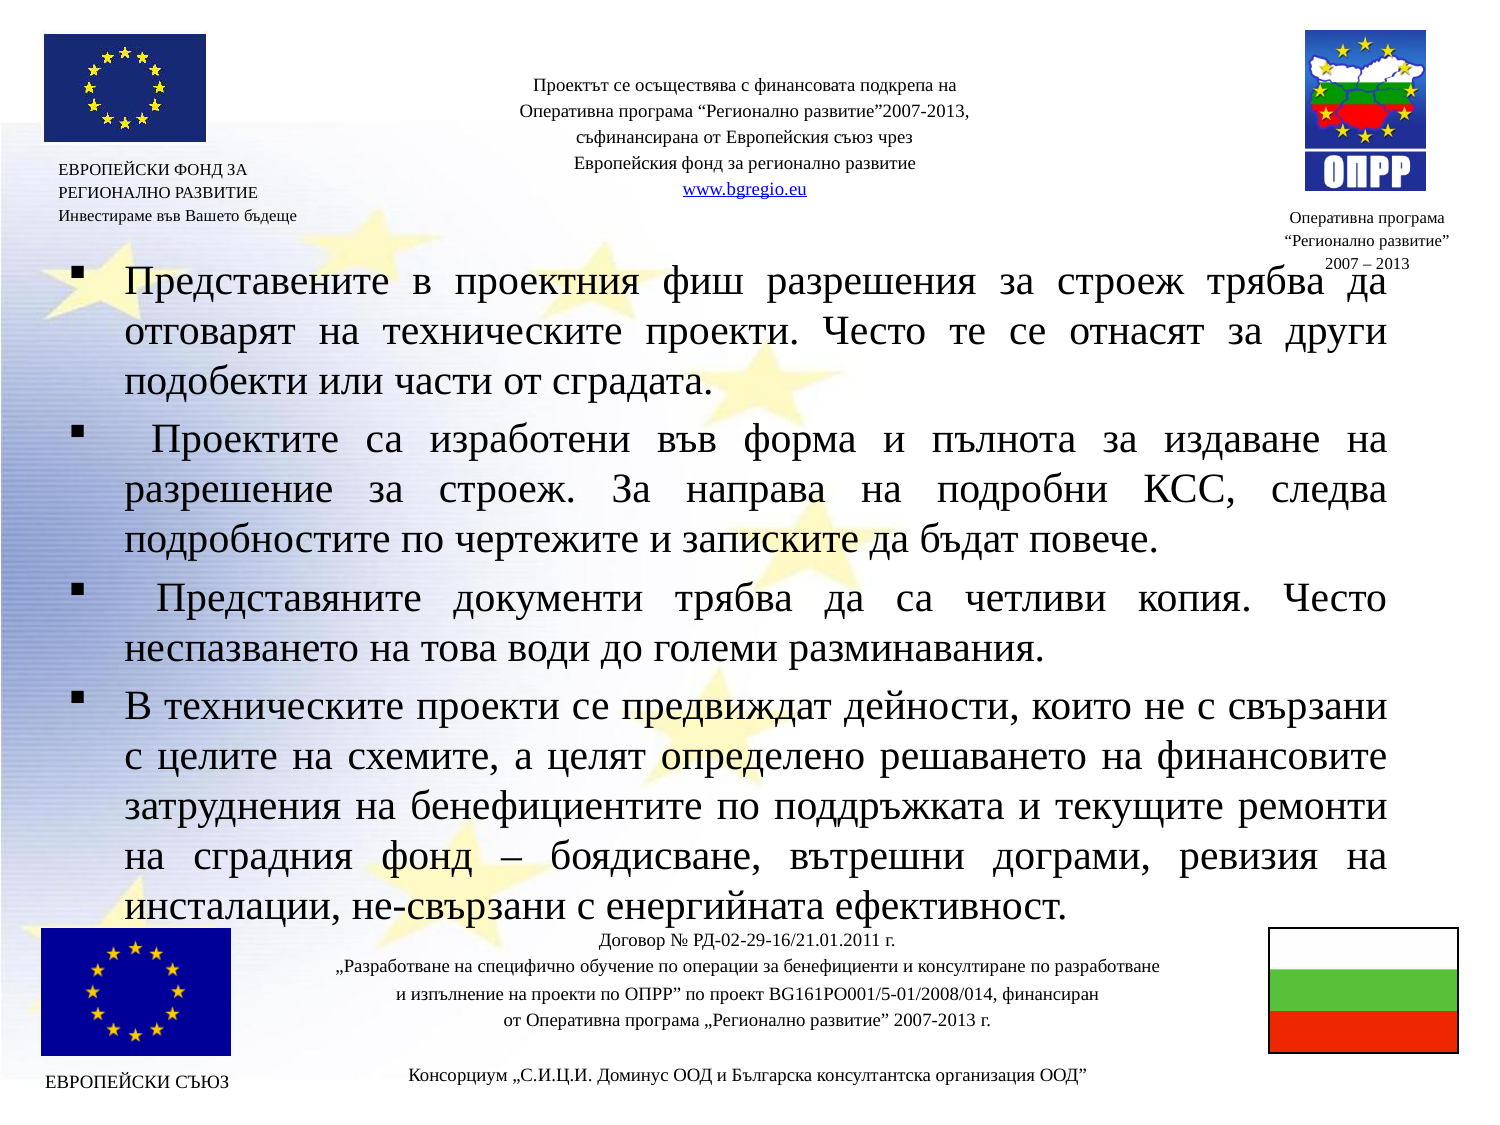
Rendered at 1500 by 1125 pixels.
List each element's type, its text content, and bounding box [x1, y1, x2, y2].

picture [0, 0, 1500, 1125]
list Представените в проектния фиш разрешения за строеж трябва да отговарят на техническите проекти. Често те се отнасят за други подобекти или части от сградата. Проектите са изработени във форма и пълнота за издаване на разрешение за строеж. За направа на подробни КСС, следва подробностите по чертежите и записките да бъдат повече. Представяните документи трябва да са четливи копия. Често неспазването на това води до големи разминавания. В техническите проекти се предвиждат дейности, които не с свързани с целите на схемите, а целят определено решаването на финансовите затруднения на бенефициентите по поддръжката и текущите ремонти на сградния фонд – боядисване, вътрешни дограми, ревизия на инсталации, не-свързани с енергийната ефективност. [53, 245, 1404, 988]
